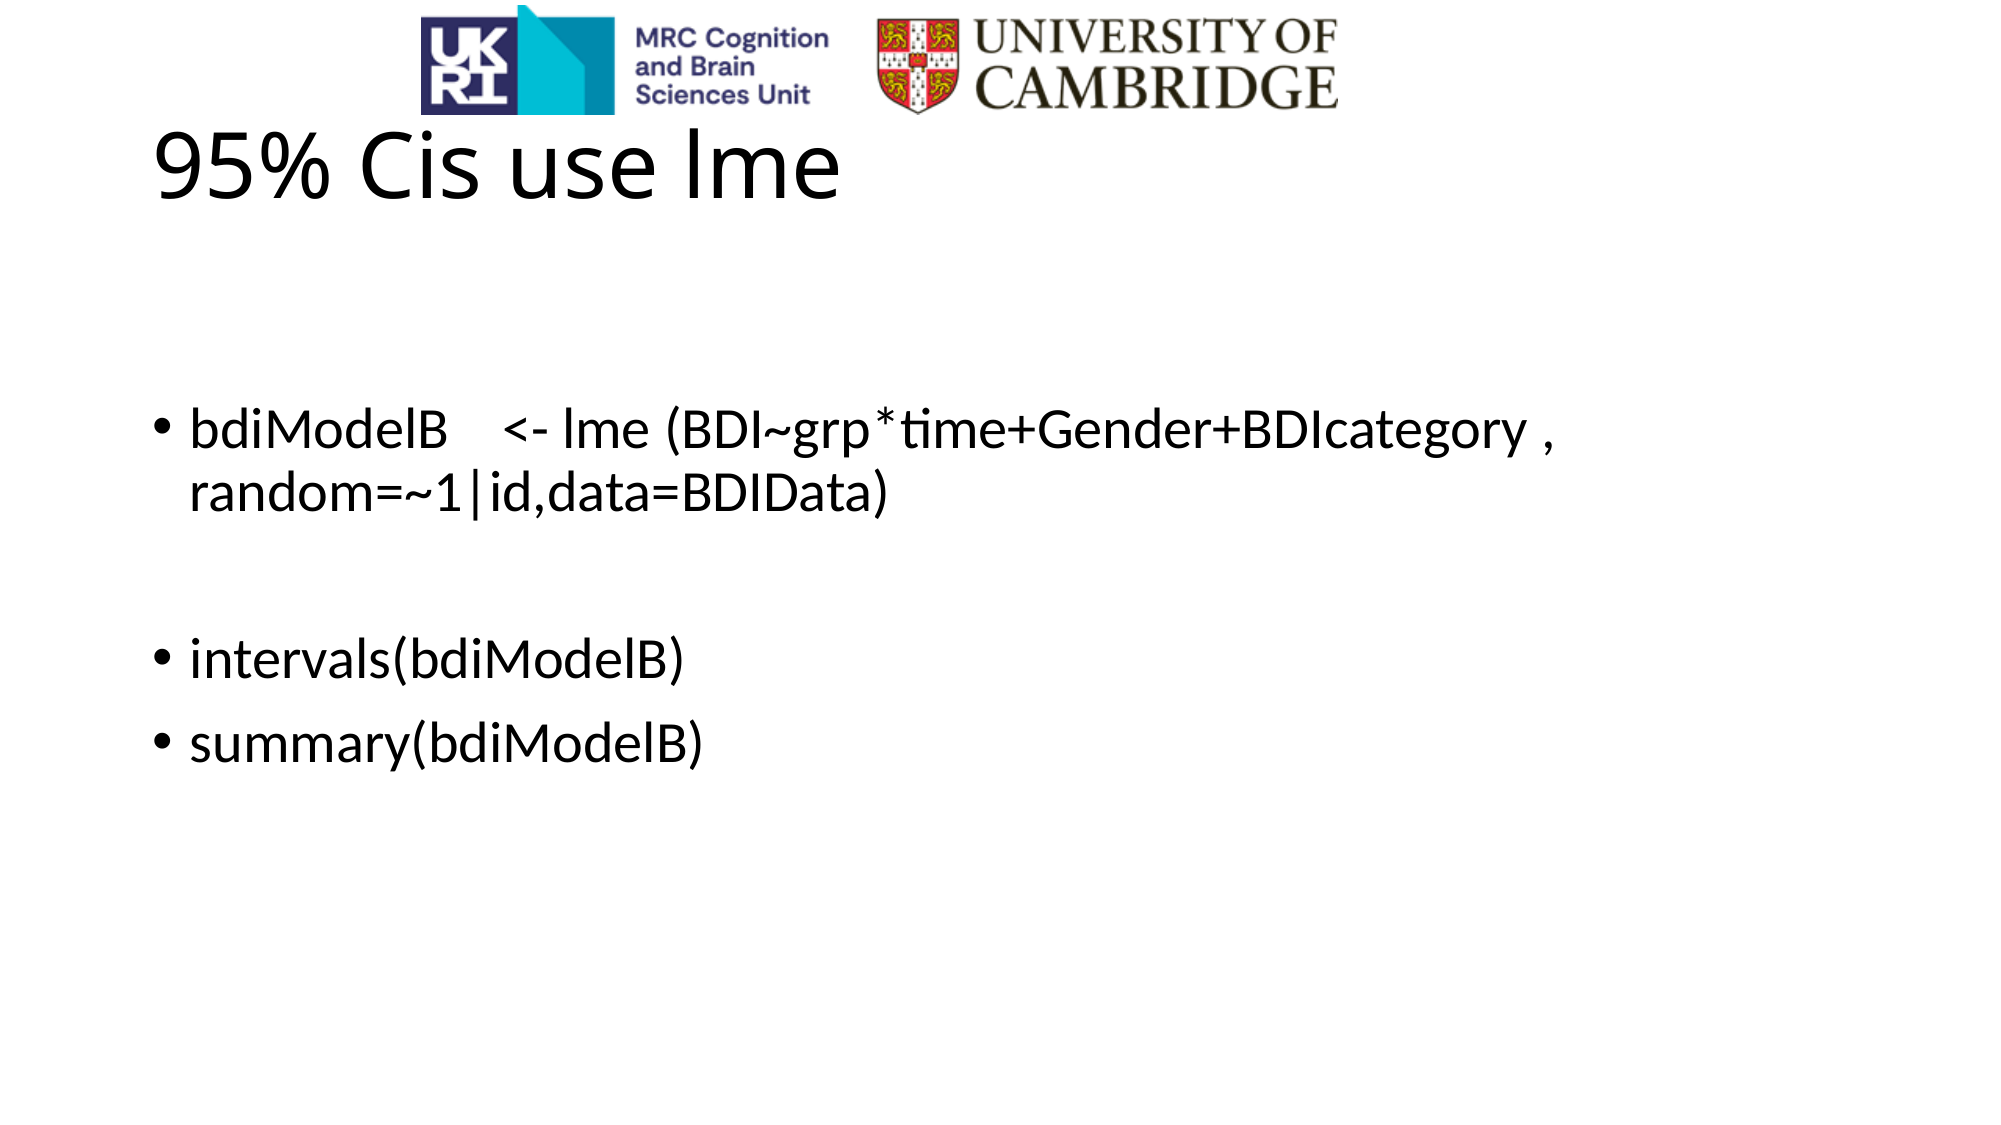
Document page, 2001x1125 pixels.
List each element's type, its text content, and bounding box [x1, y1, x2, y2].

list bdiModelB <- lme (BDI~grp*time+Gender+BDIcategory , random=~1|id,data=BDIData) intervals(bdiModelB) summary(bdiModelB) [137, 299, 1863, 1014]
picture [421, 5, 1338, 59]
title 95% Cis use lme [137, 59, 1863, 278]
